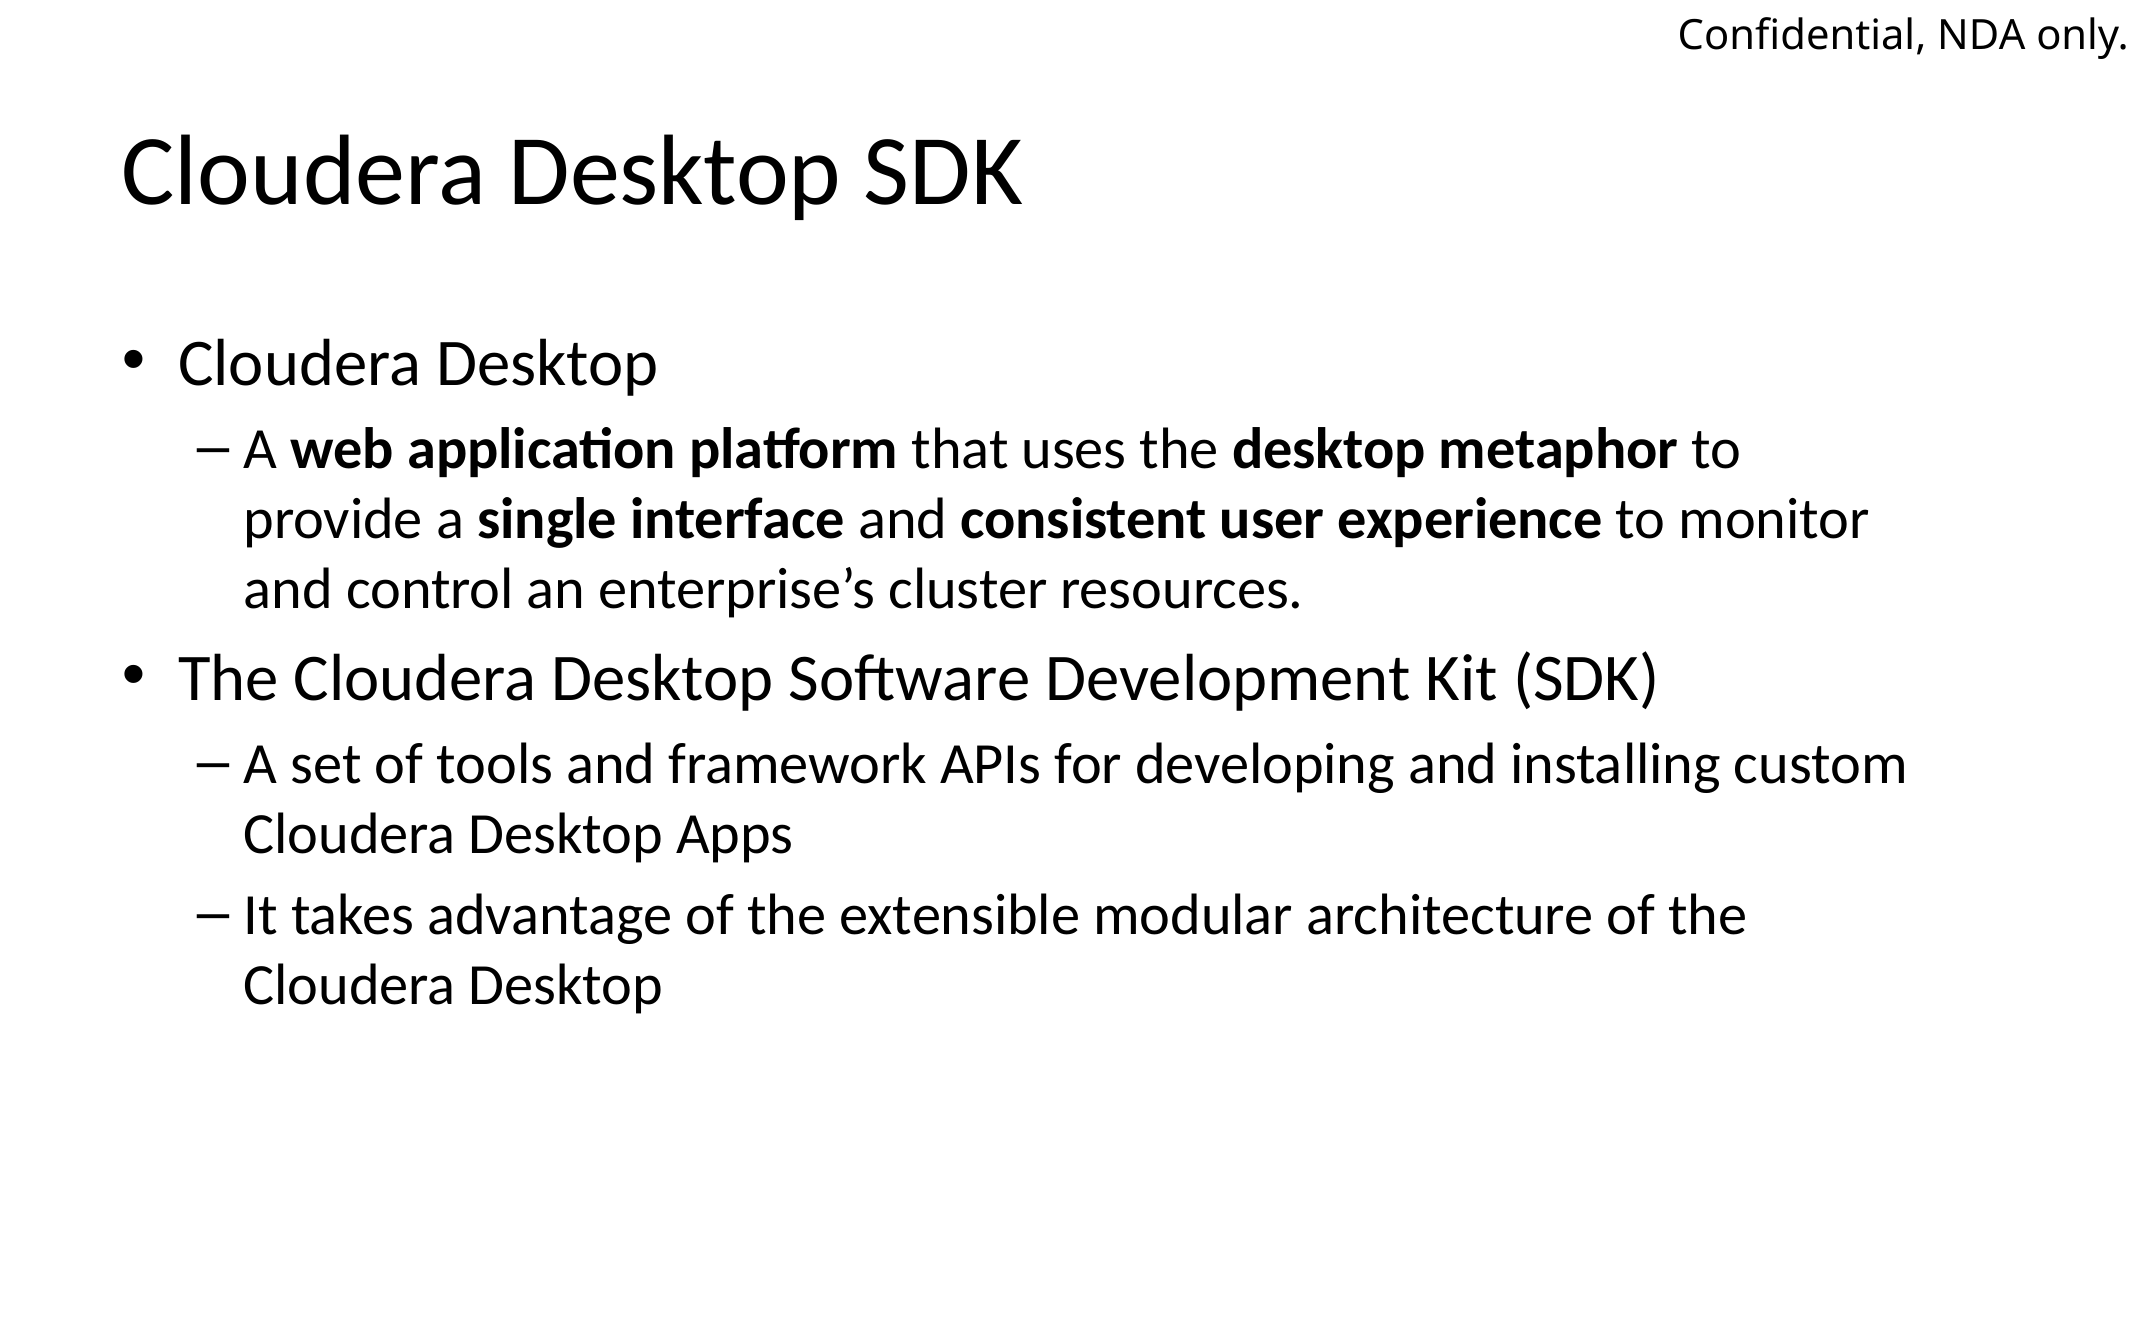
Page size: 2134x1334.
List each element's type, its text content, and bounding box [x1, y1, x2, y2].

list Cloudera Desktop A web application platform that uses the desktop metaphor to provide a single interface and consistent user experience to monitor and control an enterprise’s cluster resources. The Cloudera Desktop Software Development Kit (SDK) A set of tools and framework APIs for developing and installing custom Cloudera Desktop Apps It takes advantage of the extensible modular architecture of the Cloudera Desktop [106, 311, 1942, 1192]
title Cloudera Desktop SDK [106, 53, 2027, 276]
